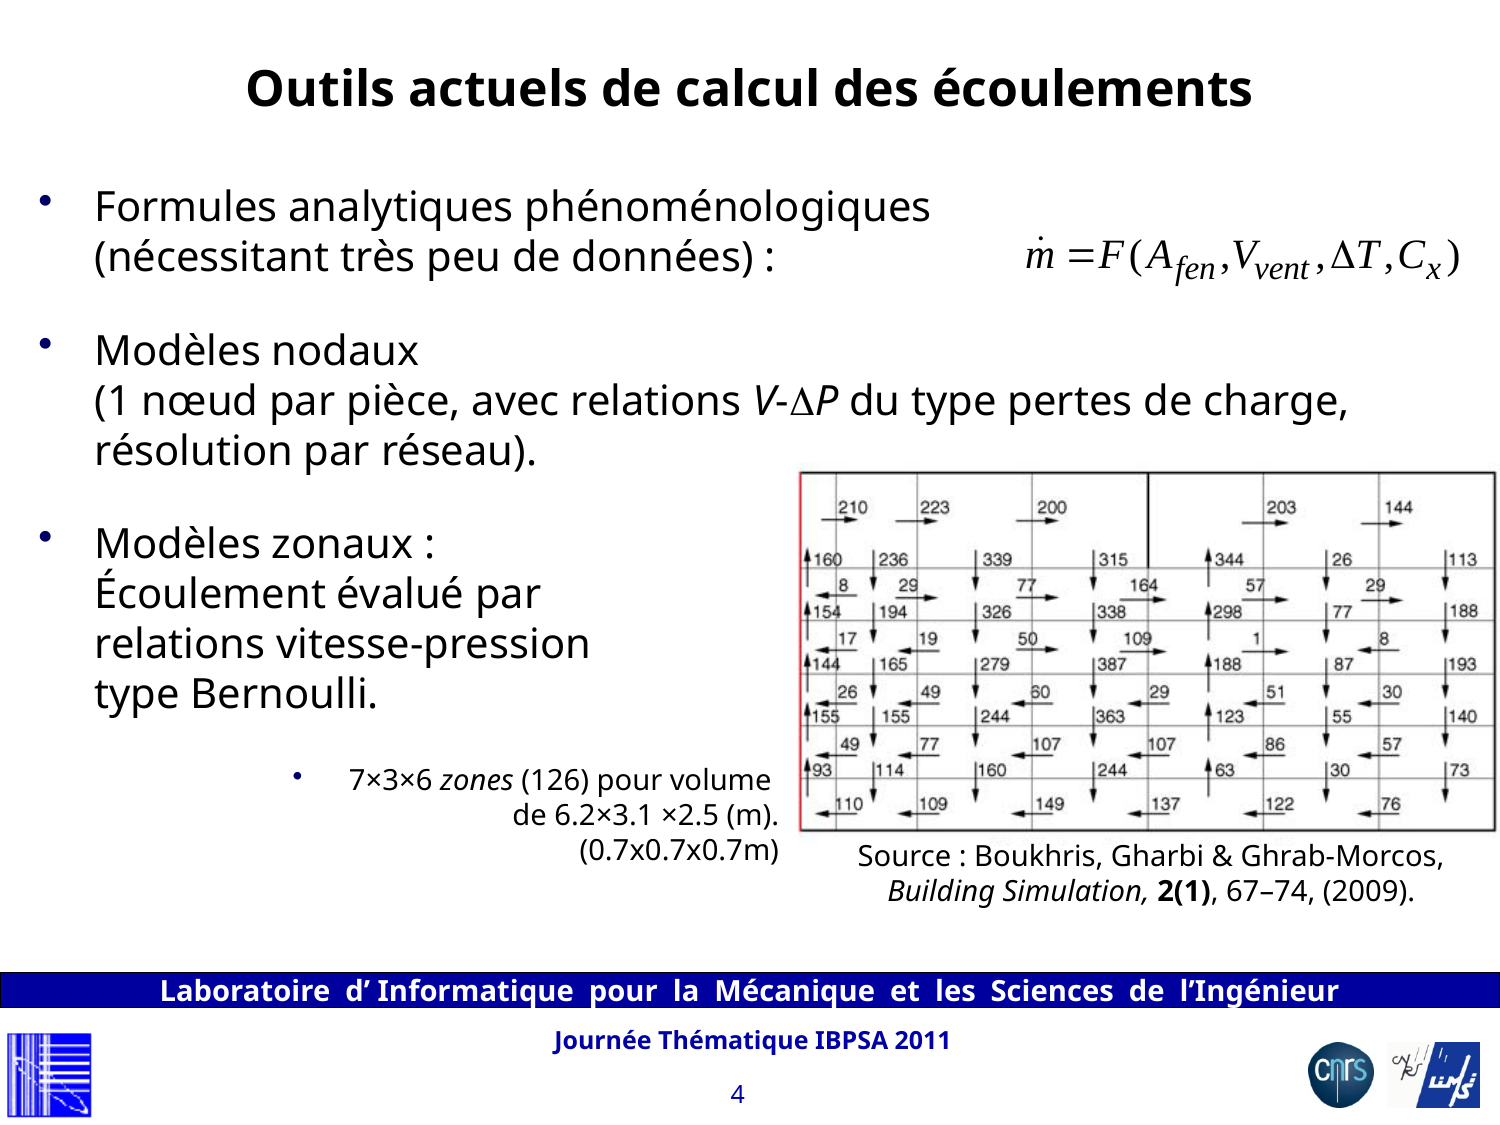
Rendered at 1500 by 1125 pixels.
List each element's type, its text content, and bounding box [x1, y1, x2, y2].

text_box Source : Boukhris, Gharbi & Ghrab-Morcos, Building Simulation, 2(1), 67–74, (2009). [807, 855, 1495, 930]
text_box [1021, 230, 1464, 292]
title Outils actuels de calcul des écoulements [0, 0, 1500, 161]
footer Journée Thématique IBPSA 2011 [445, 1016, 1062, 1060]
picture [796, 462, 1500, 846]
picture [1308, 1042, 1374, 1108]
picture [6, 1032, 93, 1119]
text_box 7×3×6 zones (126) pour volume de 6.2×3.1 ×2.5 (m). (0.7x0.7x0.7m) [42, 754, 788, 913]
picture [1387, 1042, 1480, 1108]
slide_number 4 [562, 1065, 913, 1125]
list Formules analytiques phénoménologiques (nécessitant très peu de données) : Modèles nodaux (1 nœud par pièce, avec relations V-DP du type pertes de charge, résolution par réseau). Modèles zonaux : Écoulement évalué par relations vitesse-pression type Bernoulli. [29, 172, 1471, 771]
